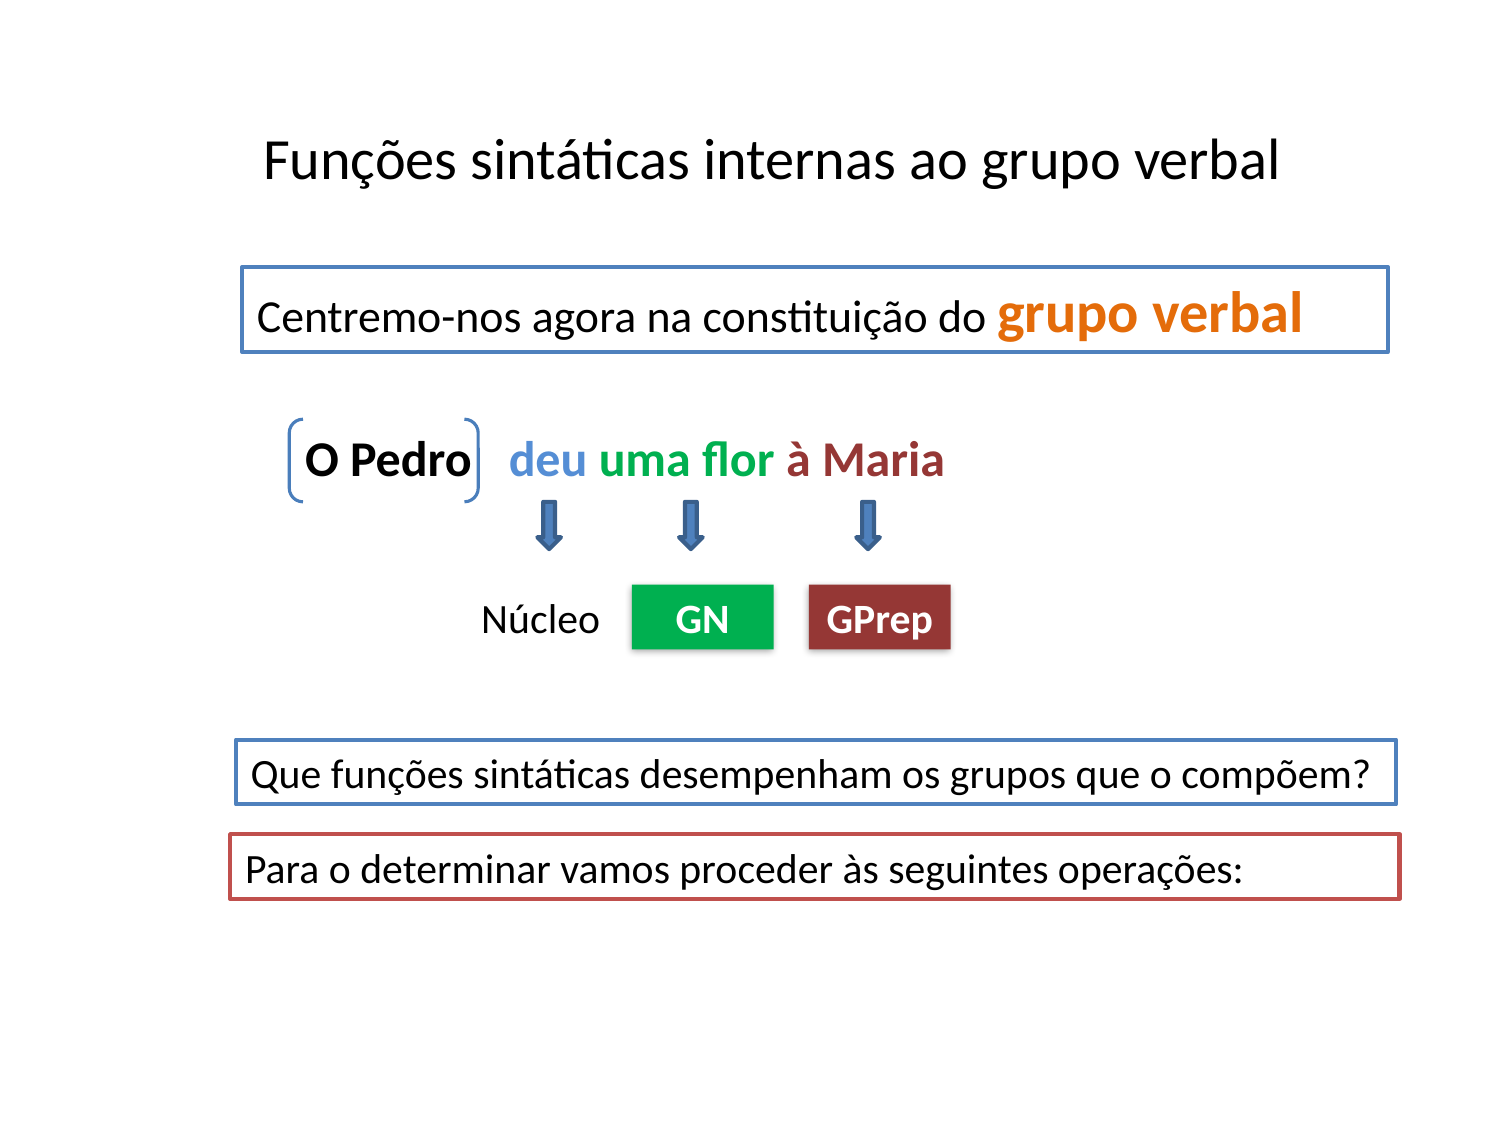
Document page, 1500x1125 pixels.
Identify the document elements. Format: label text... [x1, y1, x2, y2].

text_box [288, 418, 479, 503]
text_box GN [631, 584, 774, 650]
text_box GPrep [808, 584, 951, 650]
text_box [535, 499, 563, 552]
text_box Núcleo [466, 584, 620, 650]
text_box Para o determinar vamos proceder às seguintes operações: [228, 832, 1402, 901]
text_box [677, 499, 705, 552]
text_box Centremo-nos agora na constituição do grupo verbal [240, 265, 1390, 354]
text_box [854, 499, 882, 552]
text_box Funções sintáticas internas ao grupo verbal [248, 113, 1297, 199]
text_box deu uma flor à Maria [493, 419, 961, 494]
text_box O Pedro [471, 419, 487, 494]
text_box Que funções sintáticas desempenham os grupos que o compõem? [234, 738, 1398, 806]
